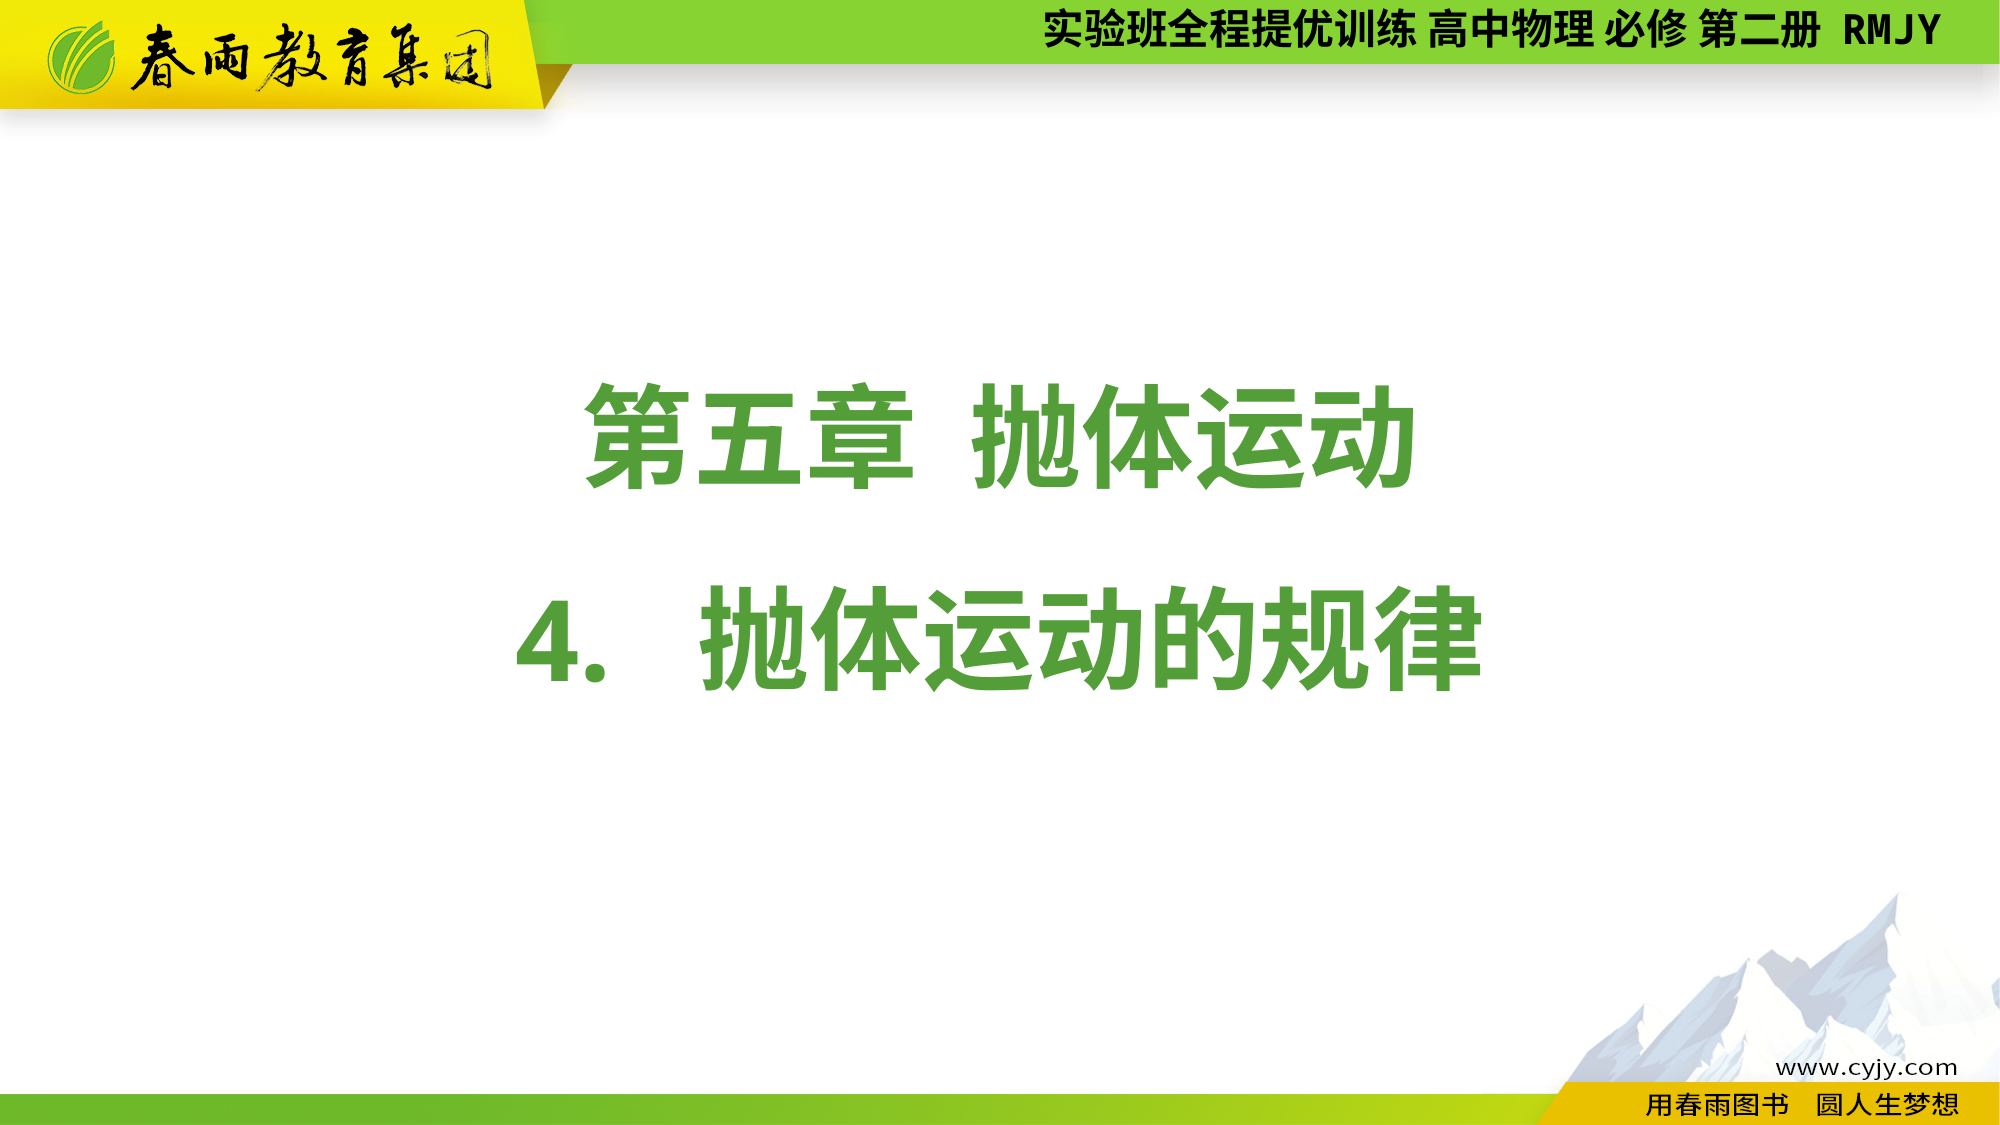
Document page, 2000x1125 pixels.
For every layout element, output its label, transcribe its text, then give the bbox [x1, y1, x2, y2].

text_box 第五章 抛体运动 4. 抛体运动的规律 [54, 291, 1946, 712]
picture [0, 0, 2000, 1125]
